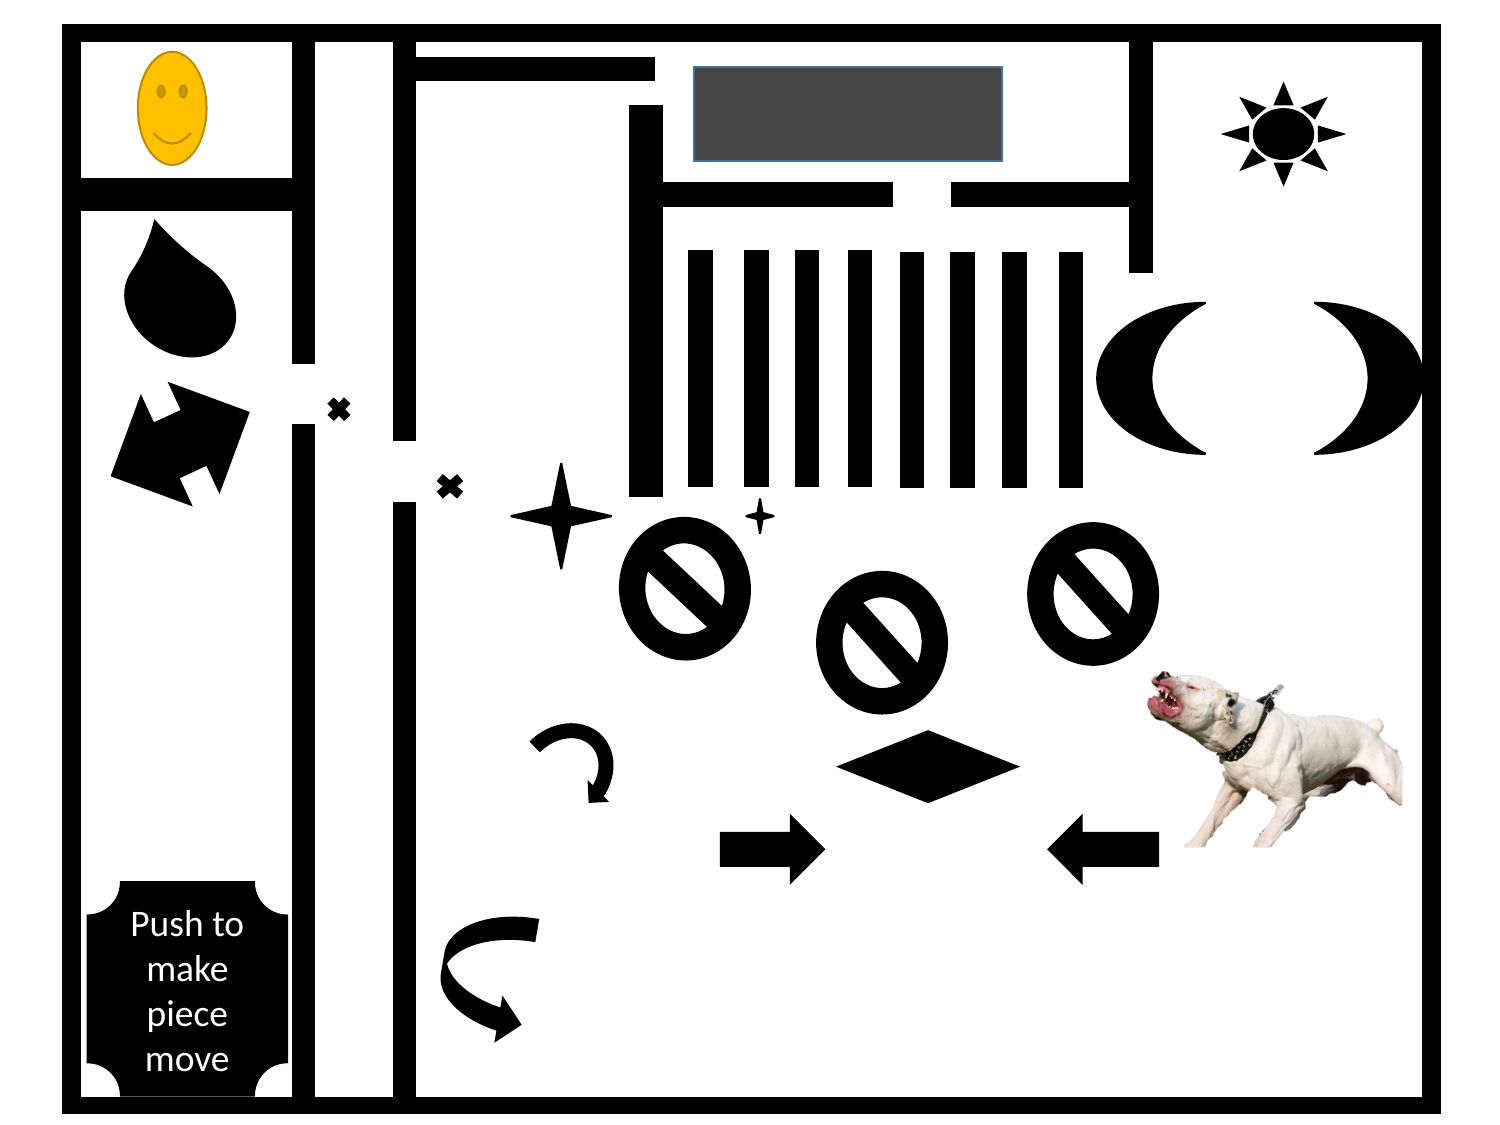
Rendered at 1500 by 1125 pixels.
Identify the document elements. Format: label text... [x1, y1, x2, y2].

text_box [1096, 301, 1207, 455]
text_box [1300, 148, 1328, 172]
text_box [1059, 252, 1083, 488]
text_box [1129, 37, 1153, 273]
text_box [1027, 522, 1160, 666]
text_box [629, 105, 663, 497]
text_box Push to make piece move [86, 881, 289, 1097]
text_box [1313, 301, 1424, 455]
text_box [719, 813, 826, 885]
text_box [951, 182, 1129, 207]
text_box [848, 250, 872, 487]
text_box [656, 182, 893, 207]
text_box [62, 24, 81, 1114]
text_box [136, 50, 208, 166]
text_box [1273, 162, 1294, 187]
text_box [745, 498, 775, 534]
text_box [744, 250, 769, 487]
text_box [1252, 108, 1315, 161]
text_box [327, 397, 351, 422]
text_box [1047, 813, 1095, 885]
text_box [618, 516, 751, 661]
text_box [1239, 148, 1267, 172]
text_box [1273, 81, 1294, 106]
text_box [693, 66, 1003, 162]
text_box [900, 252, 924, 488]
text_box [816, 570, 949, 715]
text_box [1002, 252, 1027, 488]
text_box [410, 57, 655, 81]
text_box [393, 32, 416, 441]
text_box [440, 916, 540, 1043]
text_box [1422, 24, 1441, 1114]
text_box [79, 24, 1422, 42]
picture [1095, 642, 1405, 870]
text_box [529, 723, 614, 803]
text_box [836, 730, 1021, 804]
text_box [292, 32, 315, 364]
text_box [436, 474, 464, 499]
text_box [77, 178, 292, 211]
text_box [1239, 96, 1267, 120]
text_box [292, 424, 315, 1106]
text_box [124, 219, 237, 358]
text_box [79, 1097, 1432, 1114]
text_box [510, 462, 612, 570]
text_box [688, 250, 713, 487]
text_box [1300, 96, 1328, 120]
text_box [795, 250, 819, 487]
text_box [950, 252, 975, 488]
text_box [1317, 125, 1347, 143]
text_box [393, 502, 416, 1106]
text_box [110, 381, 250, 507]
text_box [1220, 125, 1250, 143]
